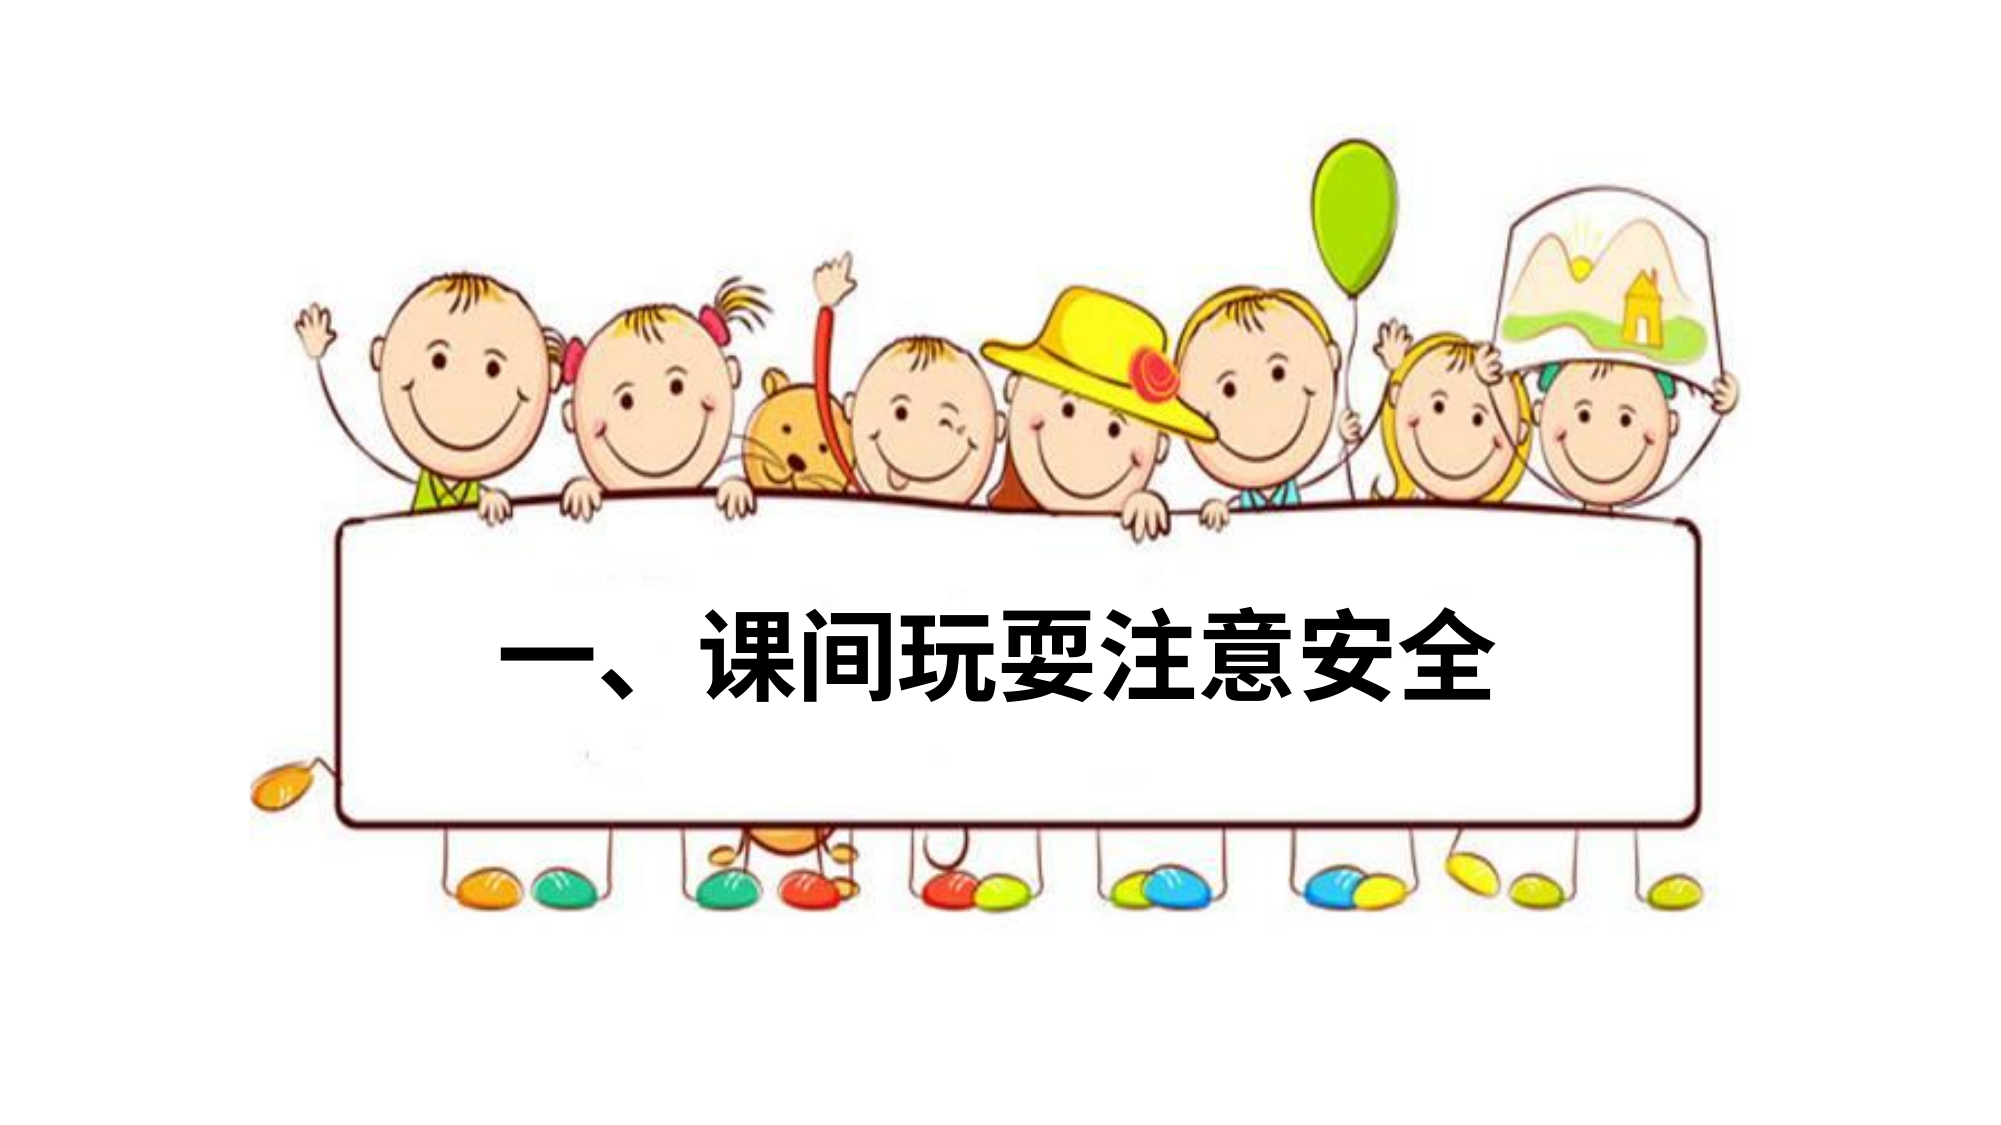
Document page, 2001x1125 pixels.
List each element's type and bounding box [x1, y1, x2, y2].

picture [249, 123, 1751, 937]
